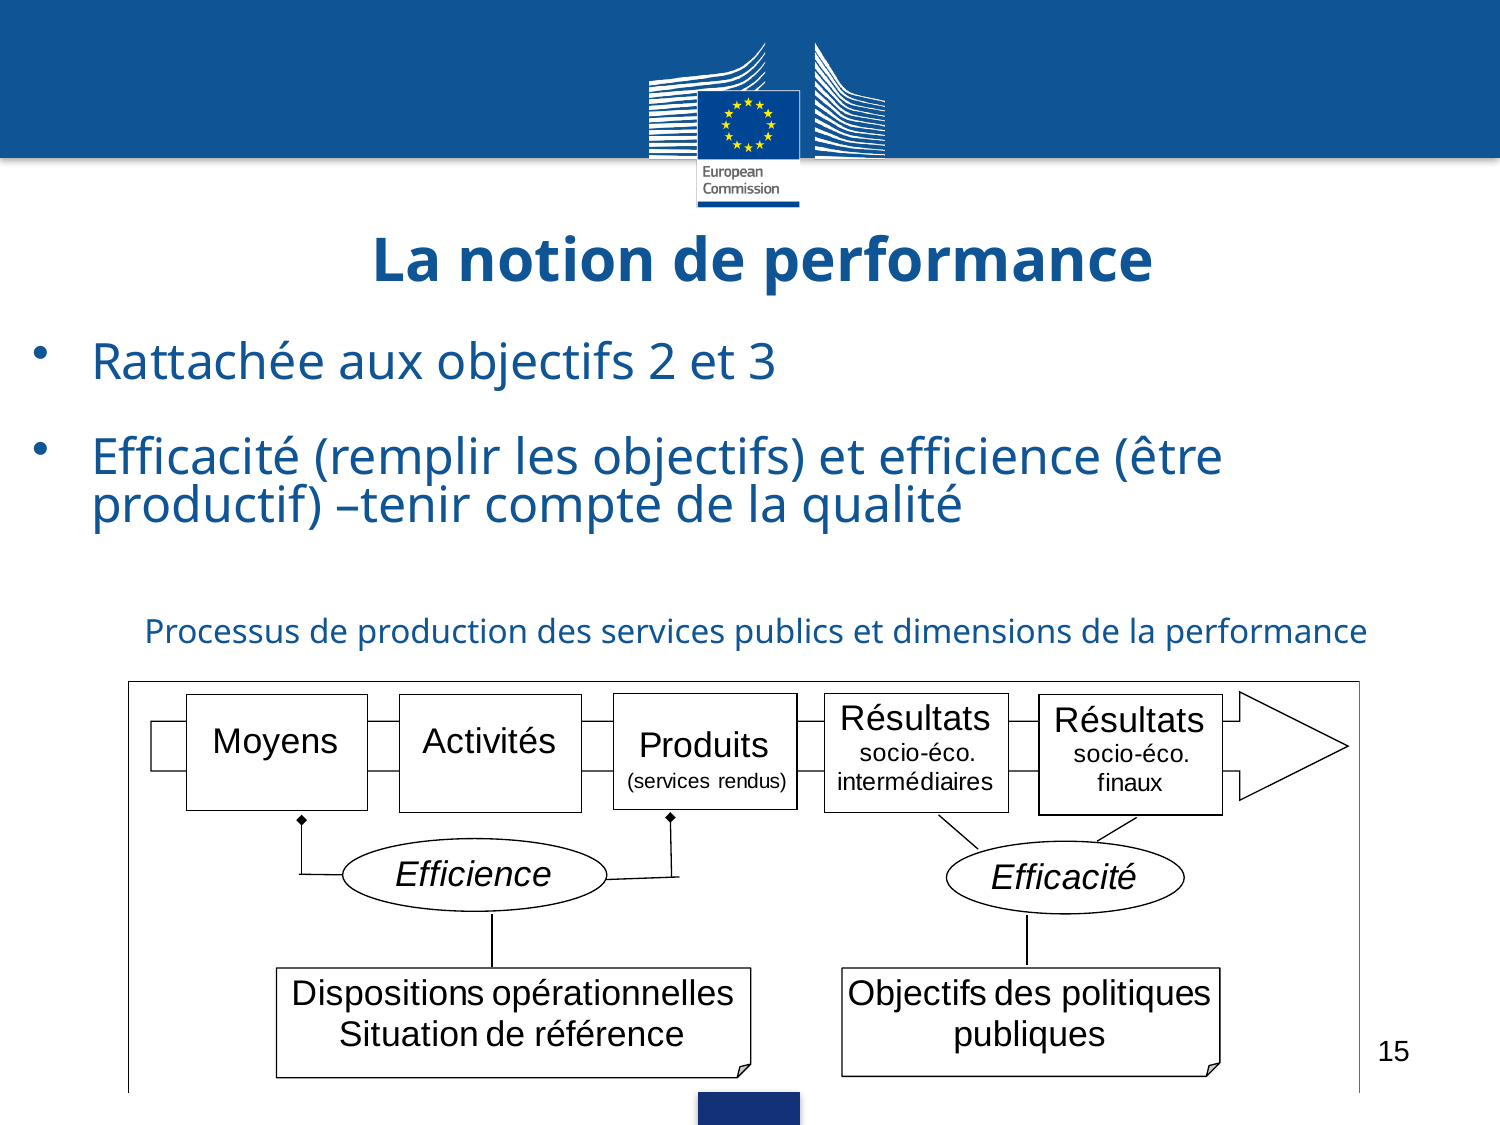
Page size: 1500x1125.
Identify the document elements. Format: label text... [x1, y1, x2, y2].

picture [649, 42, 885, 208]
text_box La notion de performance Rattachée aux objectifs 2 et 3 Efficacité (remplir les objectifs) et efficience (être productif) –tenir compte de la qualité [17, 235, 1471, 552]
slide_number 15 [1359, 1024, 1426, 1103]
title Processus de production des services publics et dimensions de la performance [52, 585, 1436, 676]
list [127, 680, 1361, 1095]
